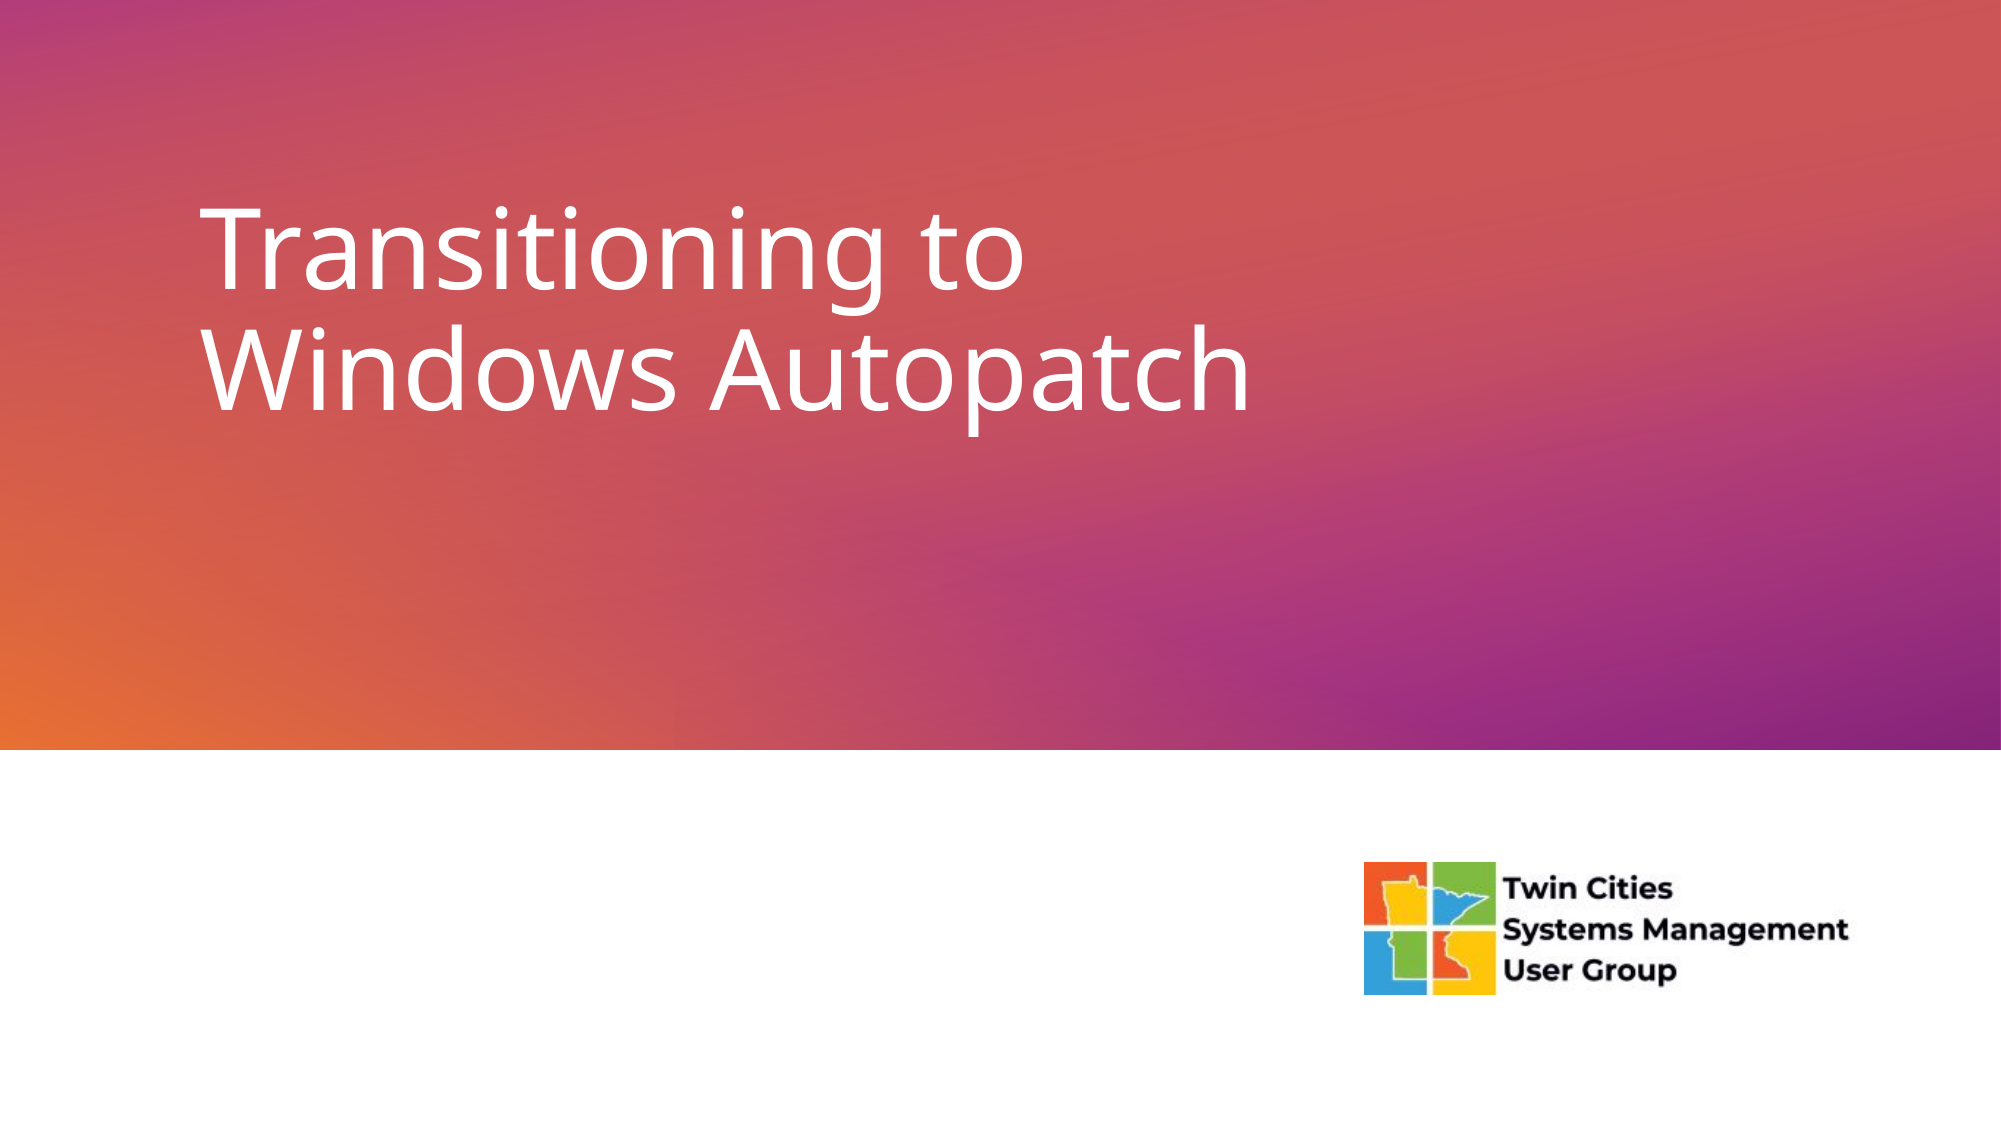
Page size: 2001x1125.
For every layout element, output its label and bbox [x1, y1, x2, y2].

picture [1363, 862, 1857, 995]
text_box [0, 0, 2000, 751]
